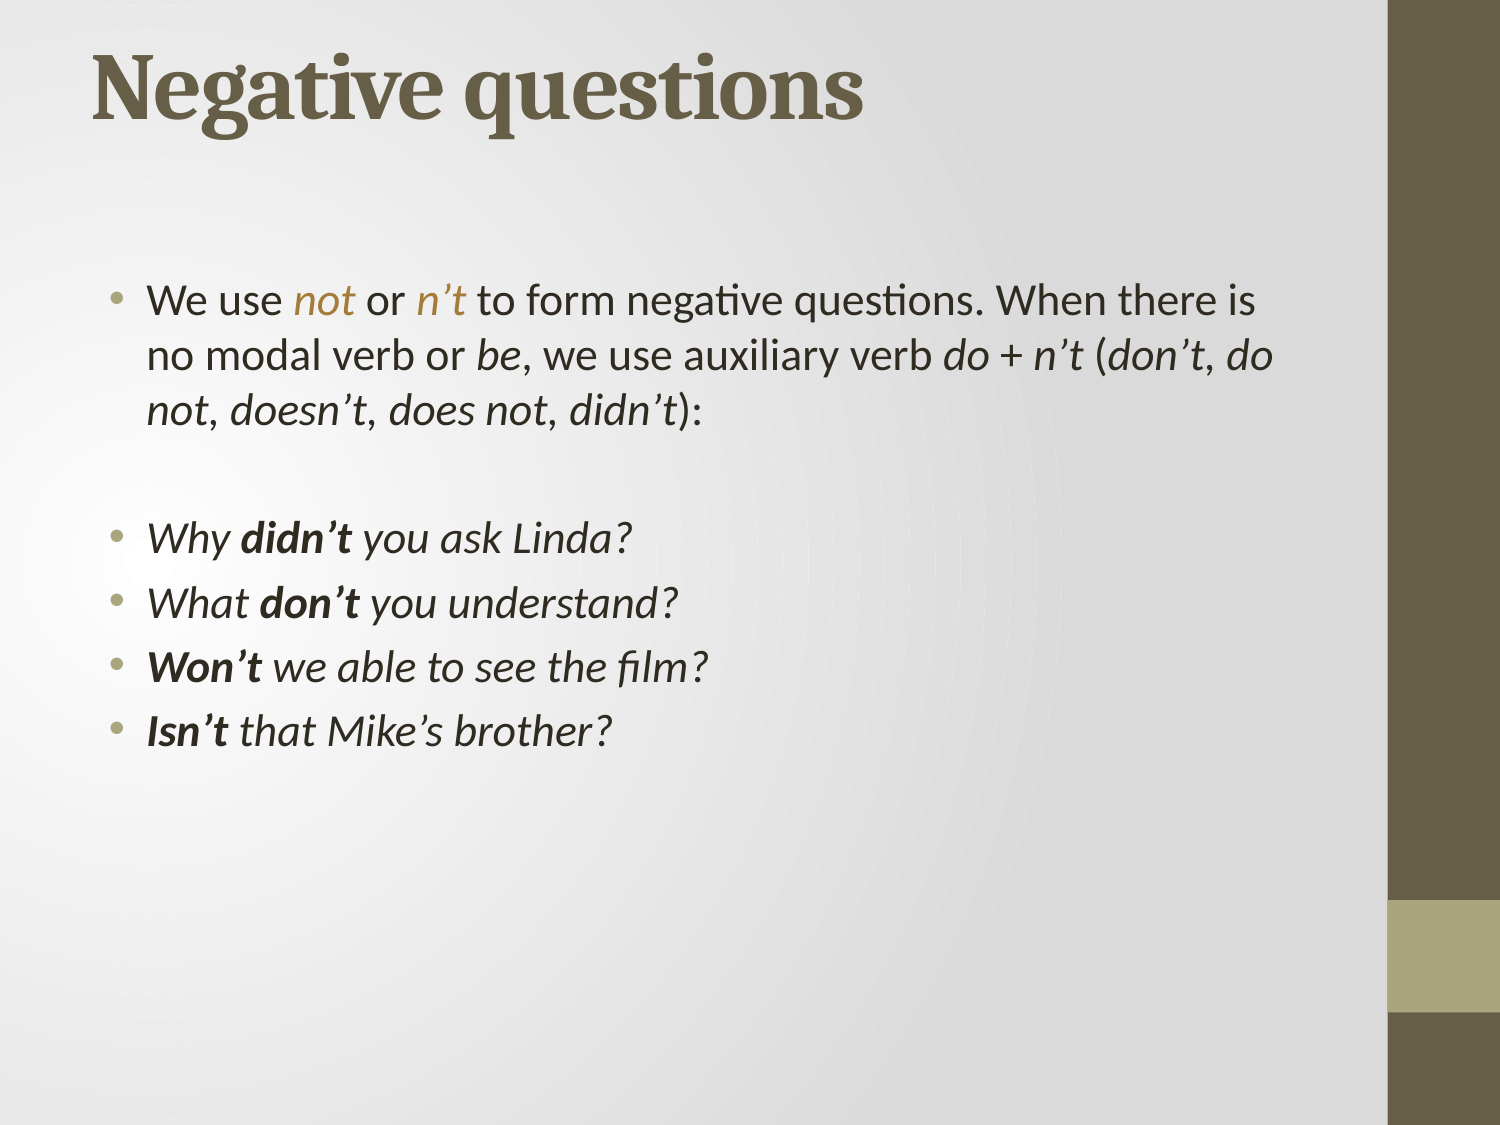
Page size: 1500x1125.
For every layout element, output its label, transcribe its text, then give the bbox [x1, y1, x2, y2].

list We use not or n’t to form negative questions. When there is no modal verb or be, we use auxiliary verb do + n’t (don’t, do not, doesn’t, does not, didn’t): Why didn’t you ask Linda? What don’t you understand? Won’t we able to see the film? Isn’t that Mike’s brother? [75, 262, 1325, 1050]
title Negative questions [75, 45, 1325, 233]
